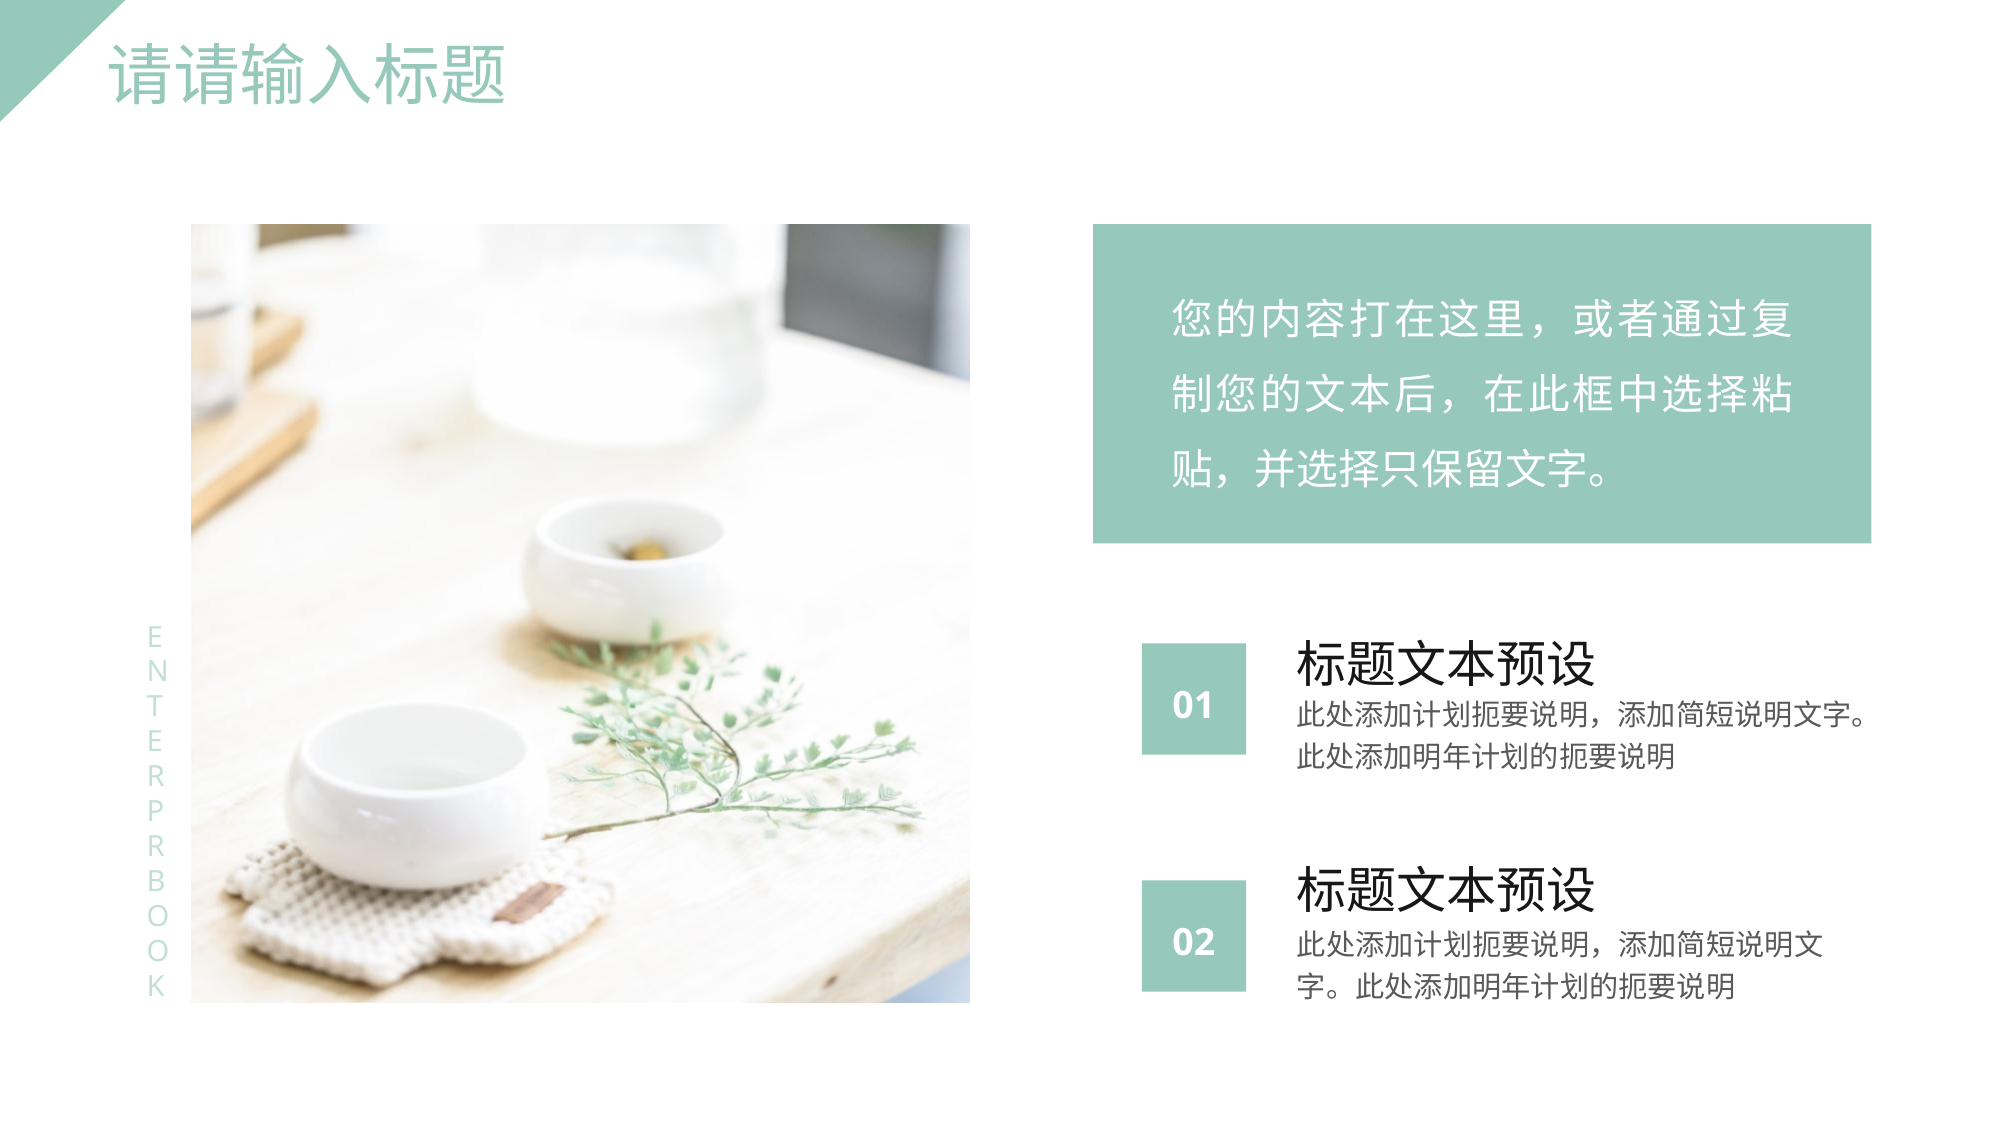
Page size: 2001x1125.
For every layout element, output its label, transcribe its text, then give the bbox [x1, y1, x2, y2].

text_box 此处添加计划扼要说明，添加简短说明文字。此处添加明年计划的扼要说明 [1281, 682, 1894, 830]
text_box 01 [1141, 643, 1247, 755]
text_box [1092, 223, 1872, 545]
text_box 02 [1141, 880, 1247, 992]
picture [191, 224, 970, 1003]
text_box ENTERPR BOOK [131, 610, 181, 1010]
text_box 您的内容打在这里，或者通过复制您的文本后，在此框中选择粘贴，并选择只保留文字。 [1171, 267, 1794, 493]
text_box 标题文本预设 [1281, 851, 1632, 909]
text_box 此处添加计划扼要说明，添加简短说明文字。此处添加明年计划的扼要说明 [1282, 912, 1867, 1091]
text_box 请请输入标题 [91, 25, 522, 121]
text_box 标题文本预设 [1281, 625, 1632, 683]
text_box [0, 0, 127, 124]
